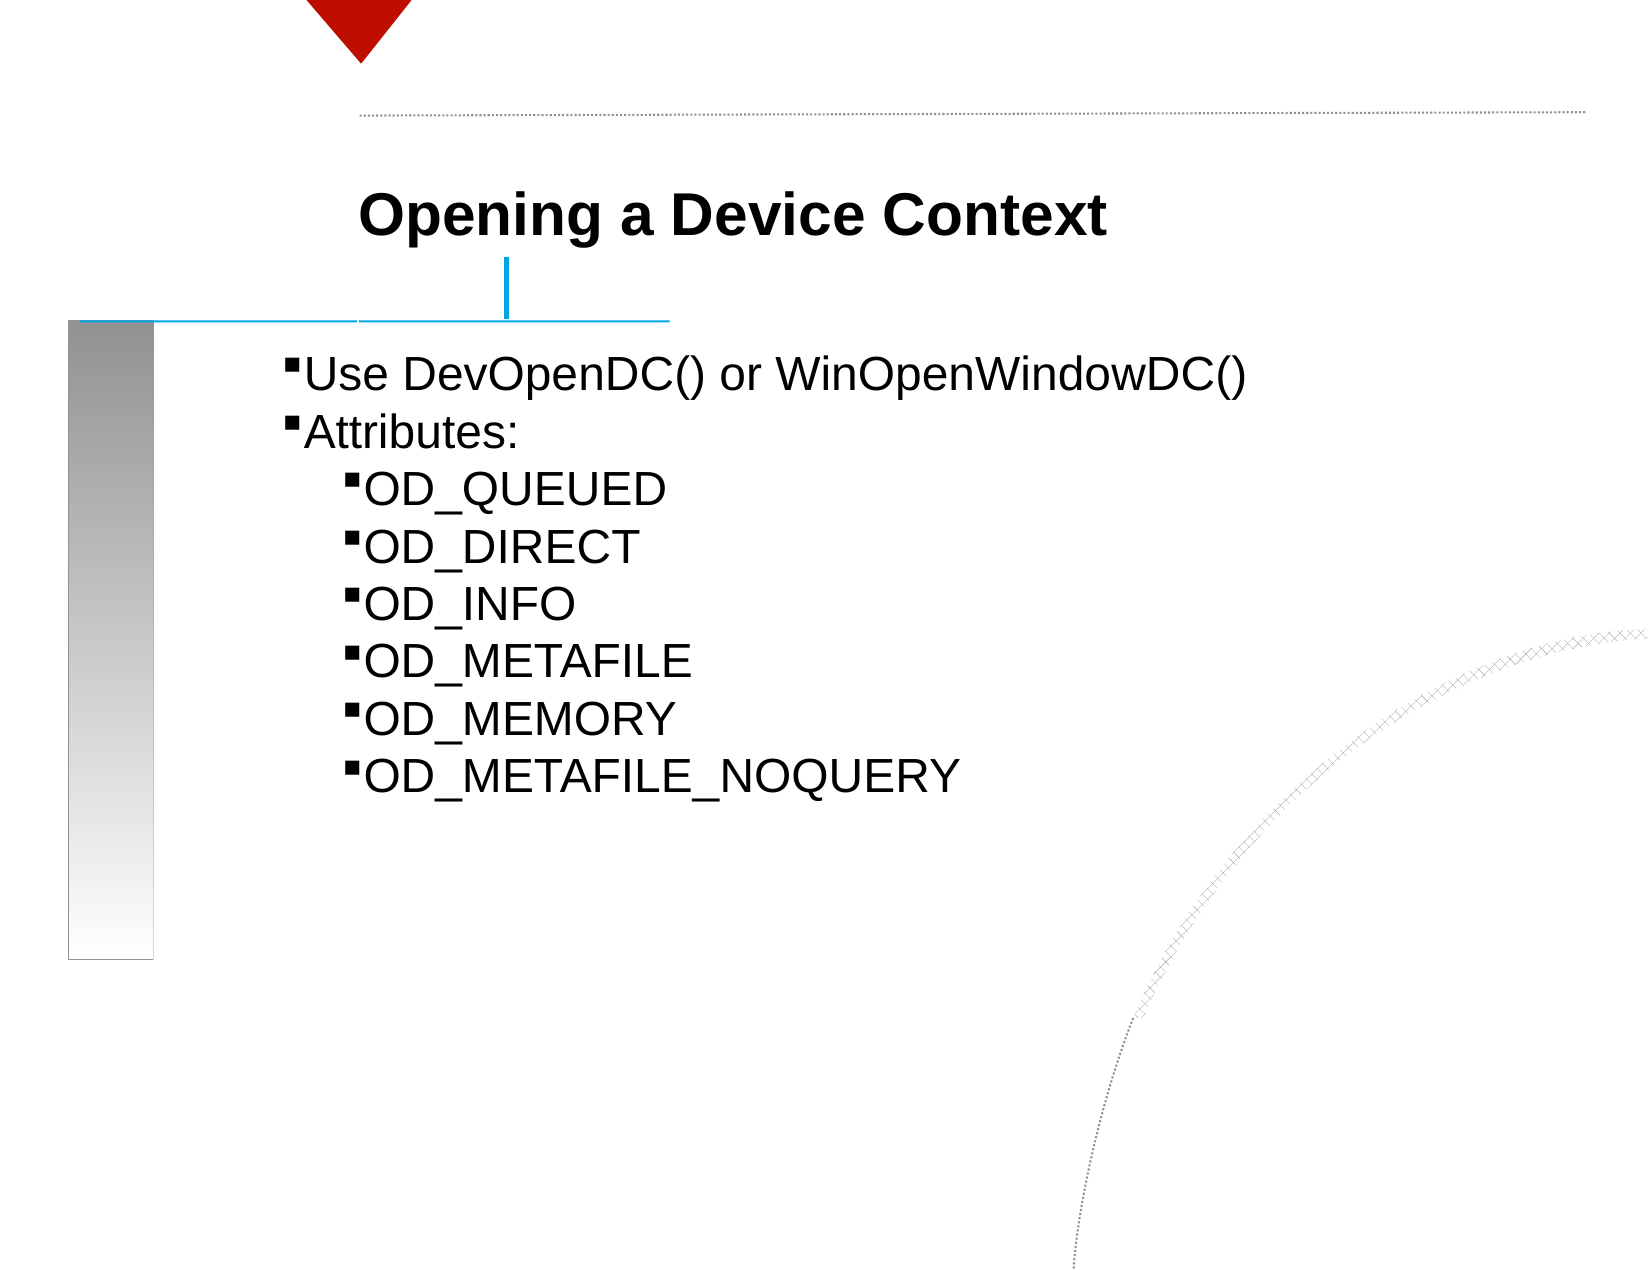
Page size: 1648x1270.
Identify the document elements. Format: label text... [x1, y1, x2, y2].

text_box Opening a Device Context [358, 105, 1578, 332]
text_box Use DevOpenDC() or WinOpenWindowDC() Attributes: OD_QUEUED OD_DIRECT OD_INFO OD_METAFILE OD_MEMORY OD_METAFILE_NOQUERY [281, 342, 1586, 803]
